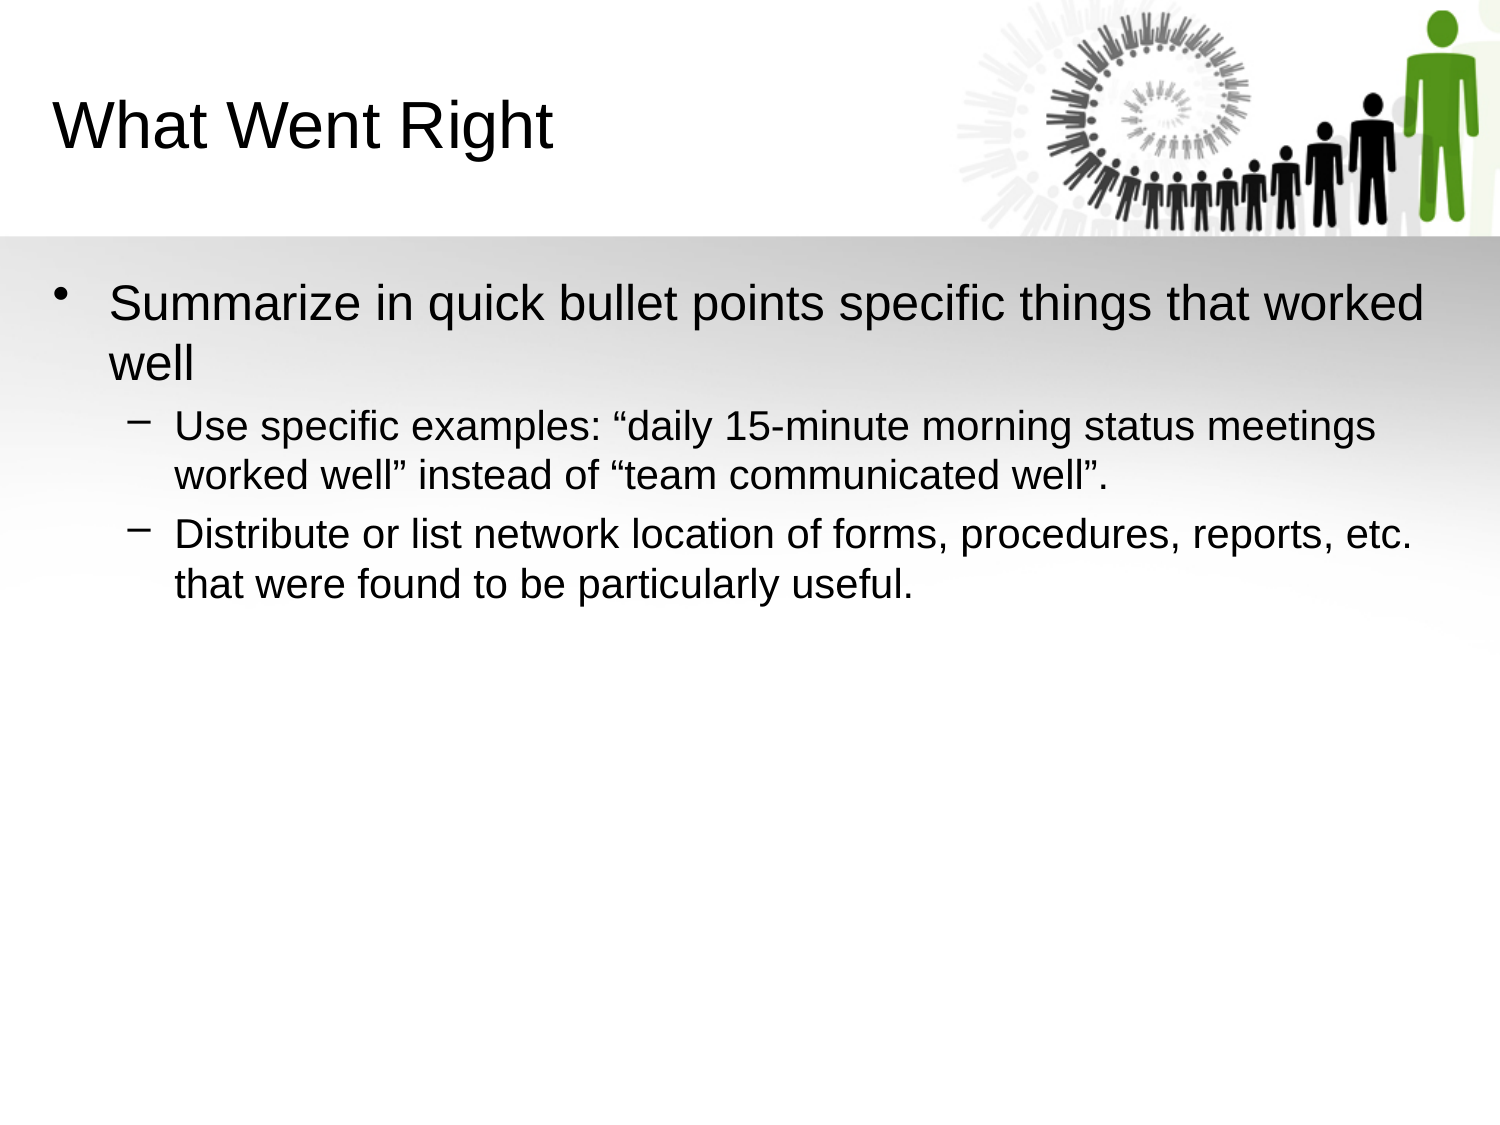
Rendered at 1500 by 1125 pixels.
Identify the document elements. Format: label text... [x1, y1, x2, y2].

list Summarize in quick bullet points specific things that worked well Use specific examples: “daily 15-minute morning status meetings worked well” instead of “team communicated well”. Distribute or list network location of forms, procedures, reports, etc. that were found to be particularly useful. [37, 262, 1463, 988]
title What Went Right [37, 21, 1025, 222]
picture [0, 0, 1500, 1125]
